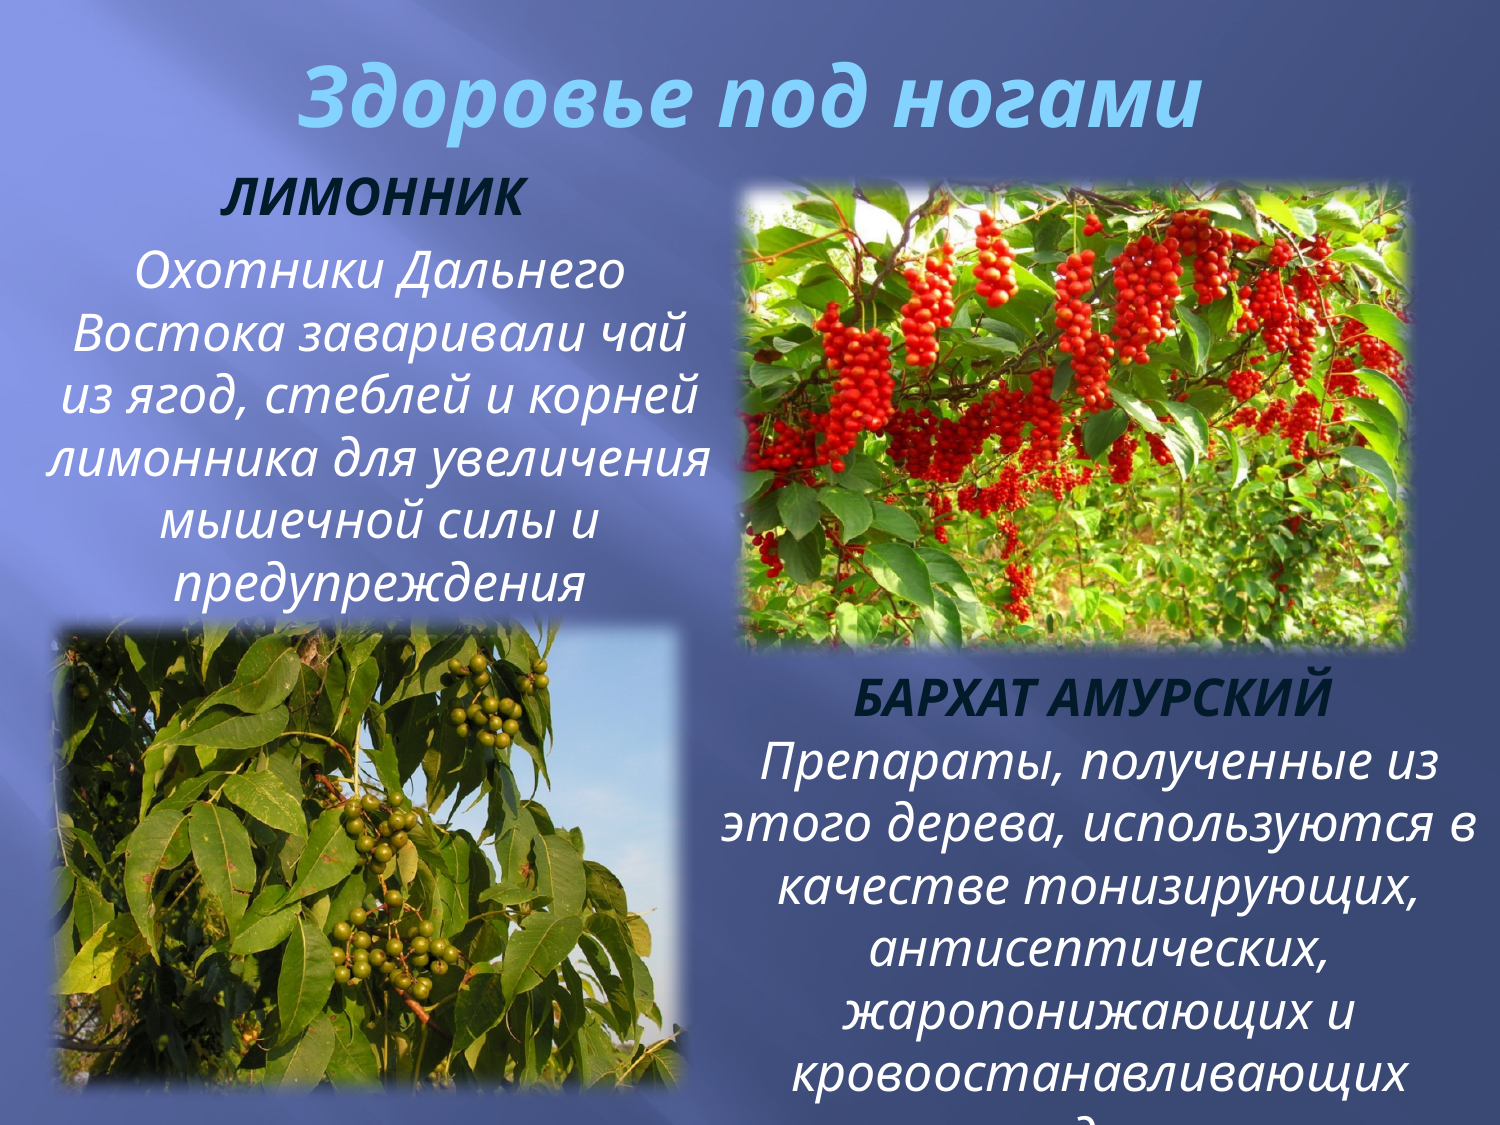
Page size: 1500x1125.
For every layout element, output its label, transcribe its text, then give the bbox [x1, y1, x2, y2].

picture [40, 609, 697, 1102]
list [726, 172, 1421, 663]
text_box БАРХАТ АМУРСКИЙ Препараты, полученные из этого дерева, используются в качестве тонизирующих, антисептических, жаропонижающих и кровоостанавливающих средств. [738, 657, 1500, 1125]
list ЛИМОННИК Охотники Дальнего Востока заваривали чай из ягод, стеблей и корней лимонника для увеличения мышечной силы и предупреждения усталости. [2, 156, 736, 610]
title Здоровье под ногами [76, 0, 1427, 182]
